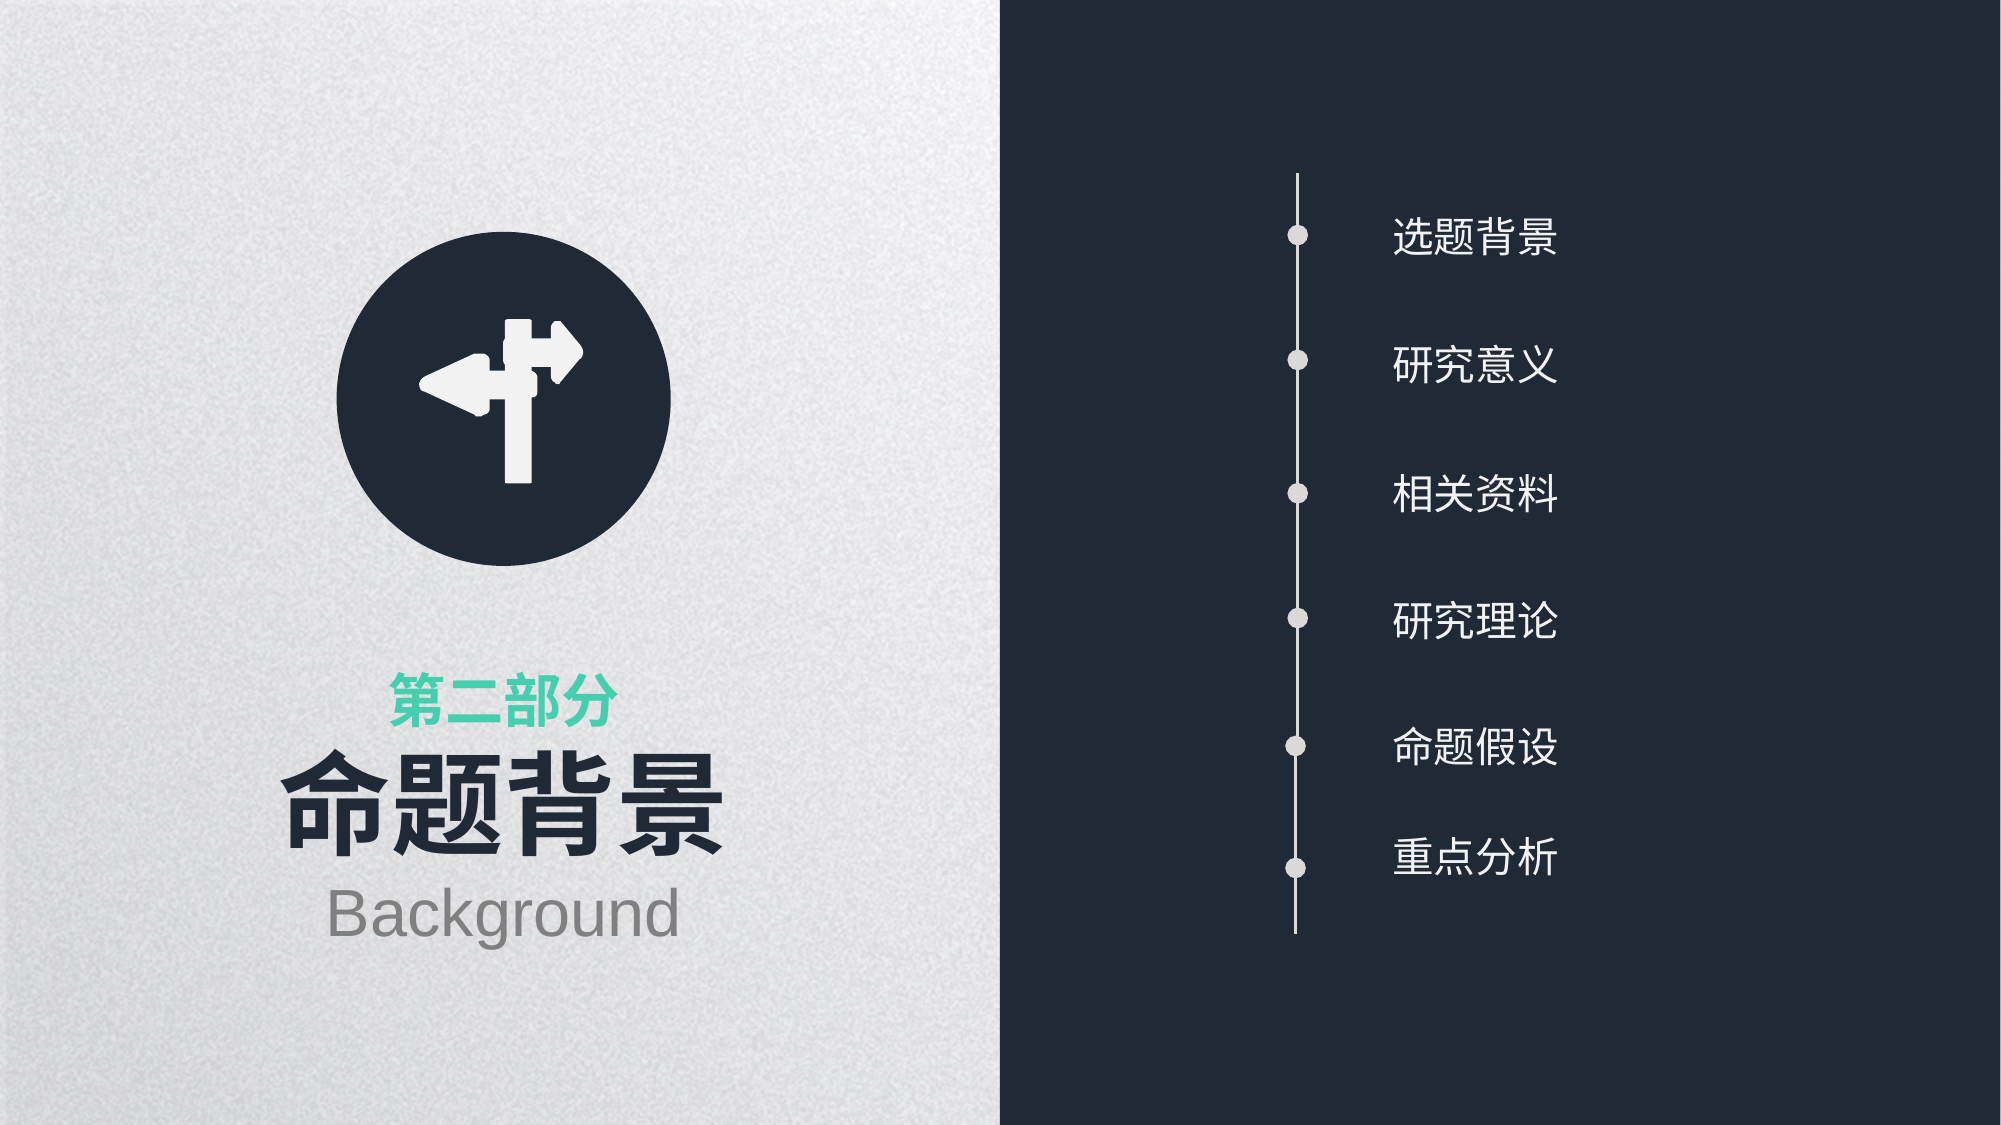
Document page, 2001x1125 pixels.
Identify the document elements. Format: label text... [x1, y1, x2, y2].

text_box 研究意义 [1377, 331, 1575, 396]
text_box [998, 0, 2001, 1125]
picture [0, 0, 998, 1125]
text_box 重点分析 [1377, 823, 1575, 889]
text_box 选题背景 [1377, 203, 1575, 269]
text_box 命题背景 Background [263, 727, 744, 957]
text_box 研究理论 [1377, 587, 1575, 653]
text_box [336, 231, 671, 567]
text_box 命题假设 [1377, 713, 1575, 778]
text_box 第二部分 [372, 656, 636, 727]
text_box 相关资料 [1377, 460, 1575, 526]
